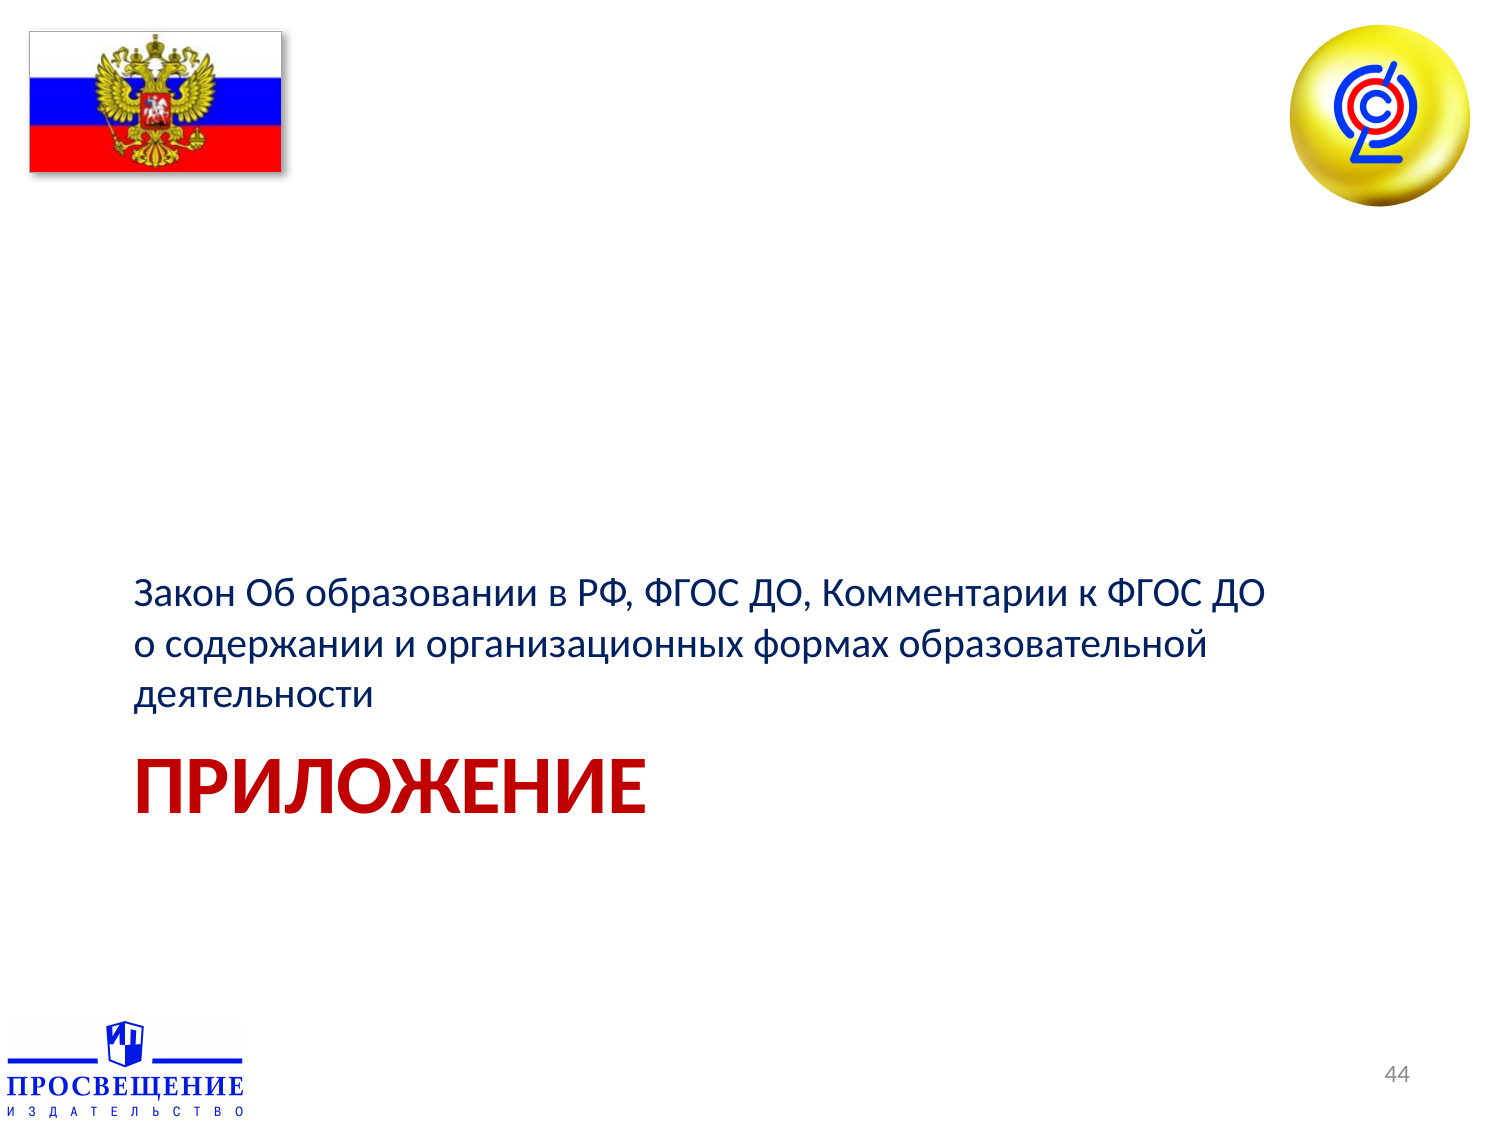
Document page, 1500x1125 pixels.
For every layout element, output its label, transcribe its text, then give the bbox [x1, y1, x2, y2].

slide_number 44 [1074, 1042, 1425, 1103]
picture [29, 30, 282, 173]
title приложение [118, 724, 1394, 947]
list Закон Об образовании в РФ, ФГОС ДО, Комментарии к ФГОС ДО о содержании и организационных формах образовательной деятельности [118, 476, 1394, 724]
picture [1261, 0, 1500, 232]
picture [7, 1021, 243, 1118]
